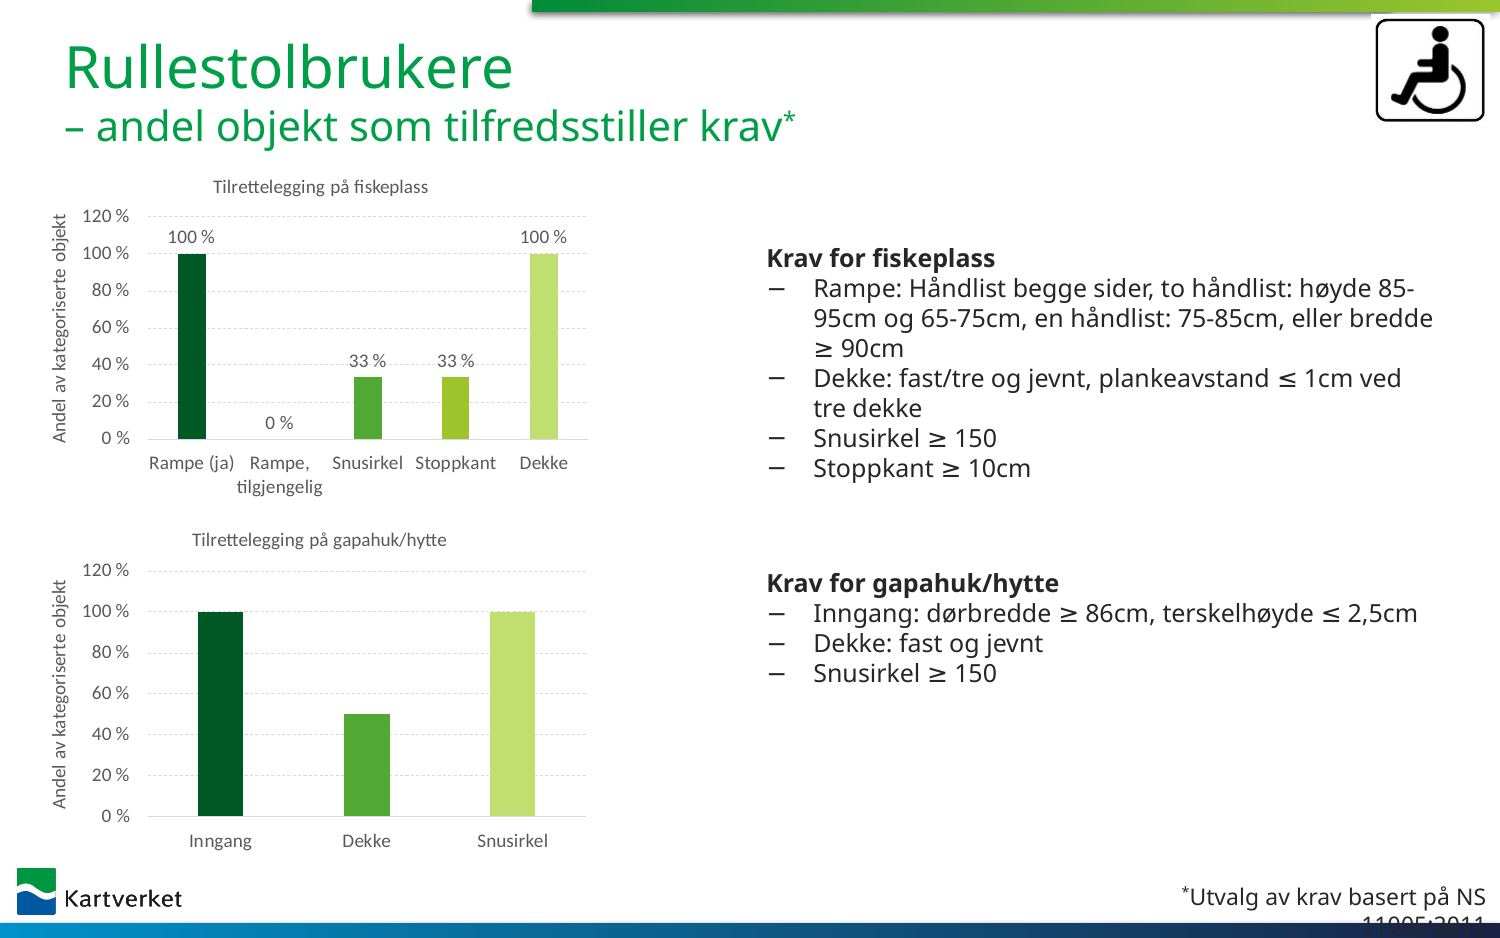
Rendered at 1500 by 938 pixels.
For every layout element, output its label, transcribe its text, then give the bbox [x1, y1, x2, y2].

picture [41, 166, 599, 505]
picture [1371, 13, 1491, 127]
text_box Krav for fiskeplass Rampe: Håndlist begge sider, to håndlist: høyde 85-95cm og 65-75cm, en håndlist: 75-85cm, eller bredde ≥ 90cm Dekke: fast/tre og jevnt, plankeavstand ≤ 1cm ved tre dekke Snusirkel ≥ 150 Stoppkant ≥ 10cm [751, 235, 1452, 490]
text_box Krav for gapahuk/hytte Inngang: dørbredde ≥ 86cm, terskelhøyde ≤ 2,5cm Dekke: fast og jevnt Snusirkel ≥ 150 [751, 560, 1452, 695]
text_box *Utvalg av krav basert på NS 11005:2011 [1068, 873, 1500, 938]
picture [41, 520, 597, 859]
text_box Rullestolbrukere – andel objekt som tilfredsstiller krav* [49, 29, 1431, 158]
